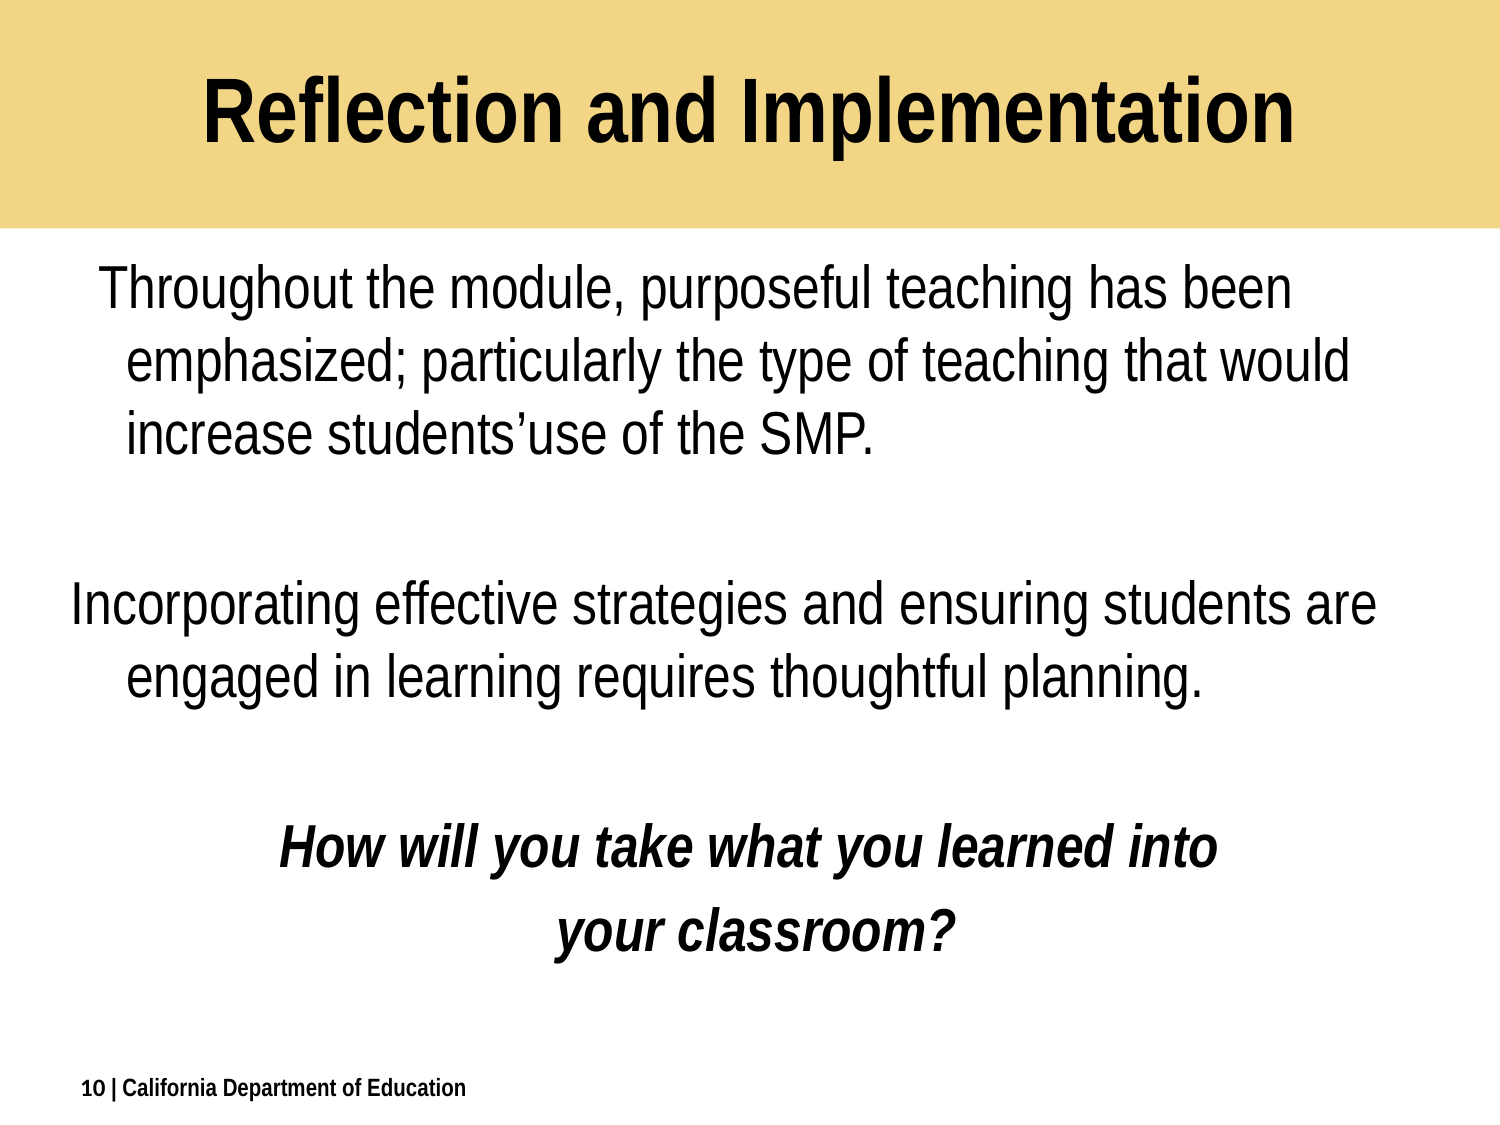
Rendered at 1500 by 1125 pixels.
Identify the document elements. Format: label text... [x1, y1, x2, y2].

text_box Reflection and Implementation [623, 11, 1425, 200]
text_box 10 [55, 1063, 96, 1124]
list Throughout the module, purposeful teaching has been emphasized; particularly the type of teaching that would increase students’use of the SMP. Incorporating effective strategies and ensuring students are engaged in learning requires thoughtful planning. How will you take what you learned into your classroom? [55, 240, 1458, 973]
text_box | California Department of Education [96, 1063, 699, 1124]
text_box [55, 0, 617, 217]
